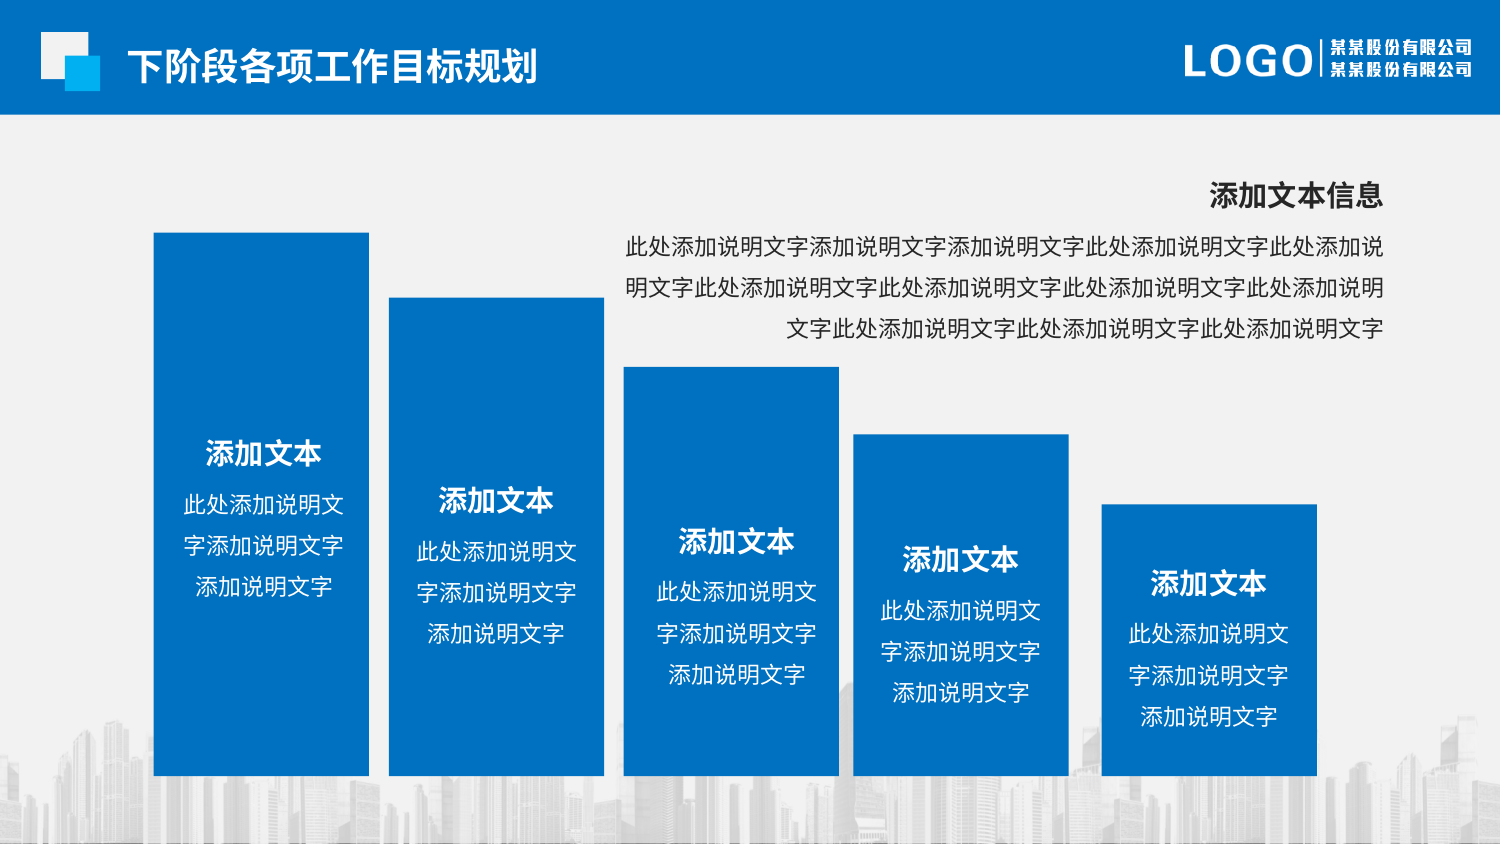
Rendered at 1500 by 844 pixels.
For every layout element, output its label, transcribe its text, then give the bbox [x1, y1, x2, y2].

text_box 添加文本 此处添加说明文字添加说明文字添加说明文字 [862, 539, 1060, 708]
text_box 添加文本信息 此处添加说明文字添加说明文字添加说明文字此处添加说明文字此处添加说明文字此处添加说明文字此处添加说明文字此处添加说明文字此处添加说明文字此处添加说明文字此处添加说明文字此处添加说明文字 [593, 169, 1400, 375]
text_box 添加文本 此处添加说明文字添加说明文字添加说明文字 [638, 521, 836, 690]
text_box [39, 30, 91, 81]
text_box 下阶段各项工作目标规划 [112, 35, 715, 96]
text_box [851, 432, 1071, 778]
text_box [621, 375, 841, 778]
text_box [0, 0, 1500, 117]
picture [1185, 11, 1471, 100]
text_box 添加文本 此处添加说明文字添加说明文字添加说明文字 [397, 480, 596, 649]
text_box [387, 296, 606, 778]
text_box 添加文本 此处添加说明文字添加说明文字添加说明文字 [165, 433, 364, 602]
text_box [1100, 502, 1319, 778]
text_box [152, 230, 371, 778]
text_box [63, 54, 102, 93]
text_box 添加文本 此处添加说明文字添加说明文字添加说明文字 [1110, 563, 1309, 732]
